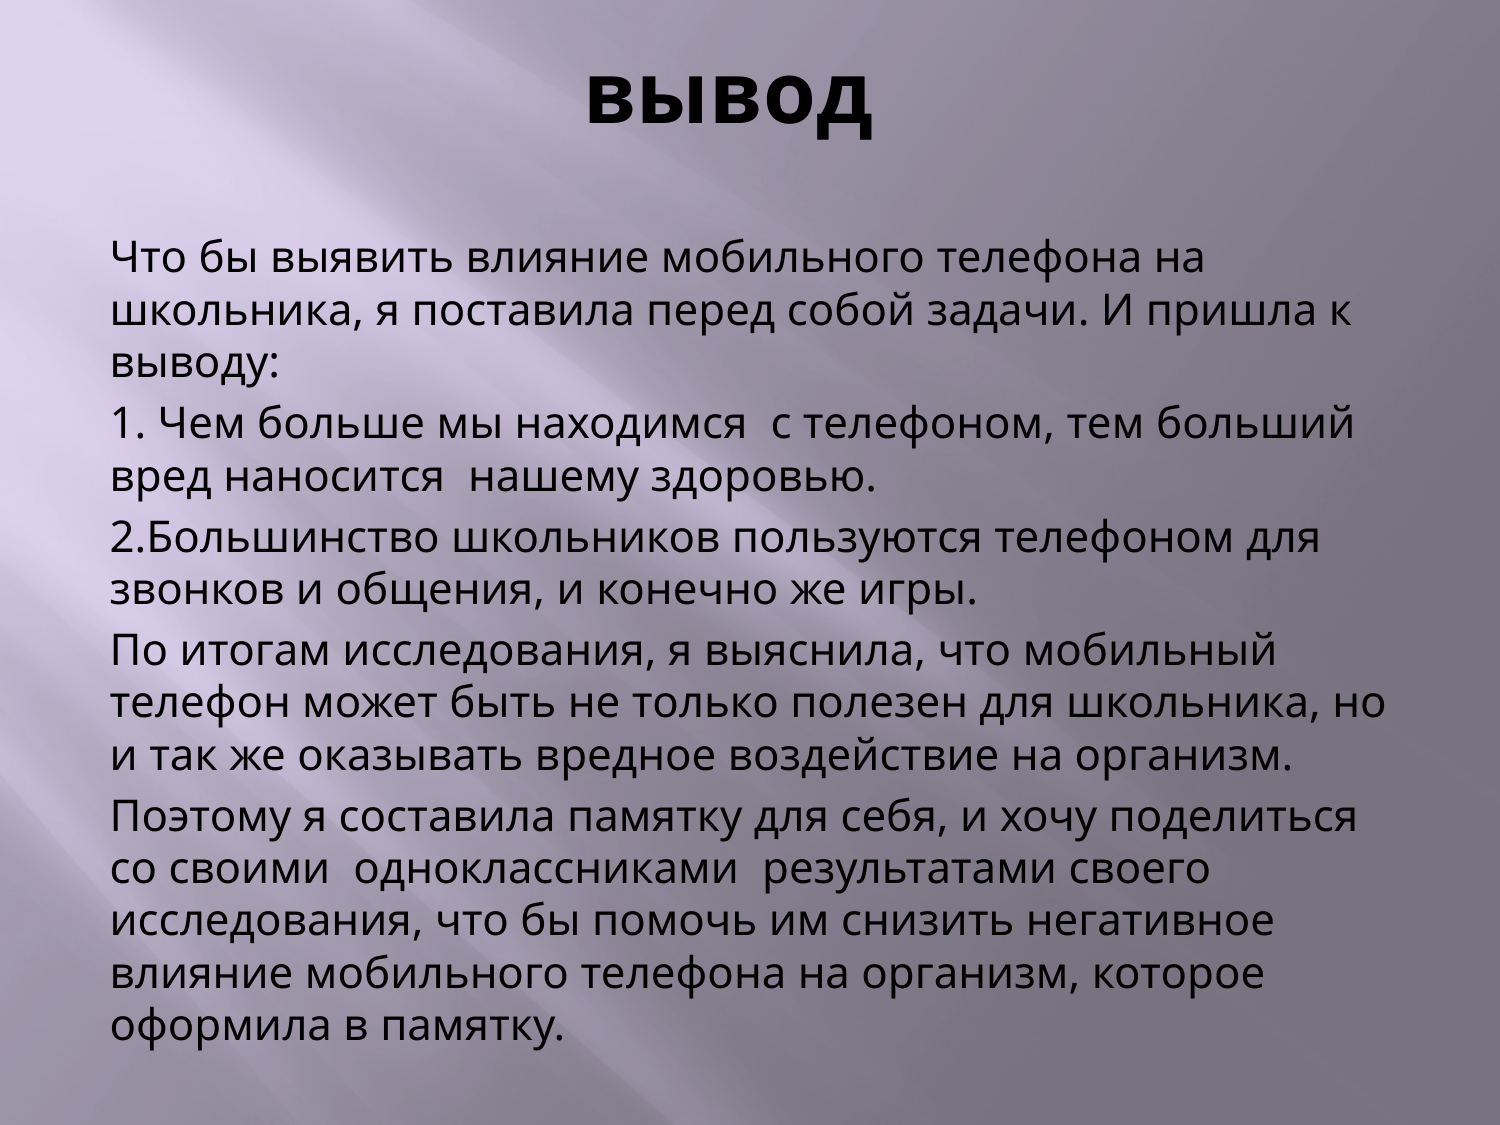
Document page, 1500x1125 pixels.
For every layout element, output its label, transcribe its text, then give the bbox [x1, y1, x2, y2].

title вывод [53, 0, 1404, 184]
list Что бы выявить влияние мобильного телефона на школьника, я поставила перед собой задачи. И пришла к выводу: 1. Чем больше мы находимся с телефоном, тем больший вред наносится нашему здоровью. 2.Большинство школьников пользуются телефоном для звонков и общения, и конечно же игры. По итогам исследования, я выяснила, что мобильный телефон может быть не только полезен для школьника, но и так же оказывать вредное воздействие на организм. Поэтому я составила памятку для себя, и хочу поделиться со своими одноклассниками результатами своего исследования, что бы помочь им снизить негативное влияние мобильного телефона на организм, которое оформила в памятку. [75, 160, 1425, 1125]
